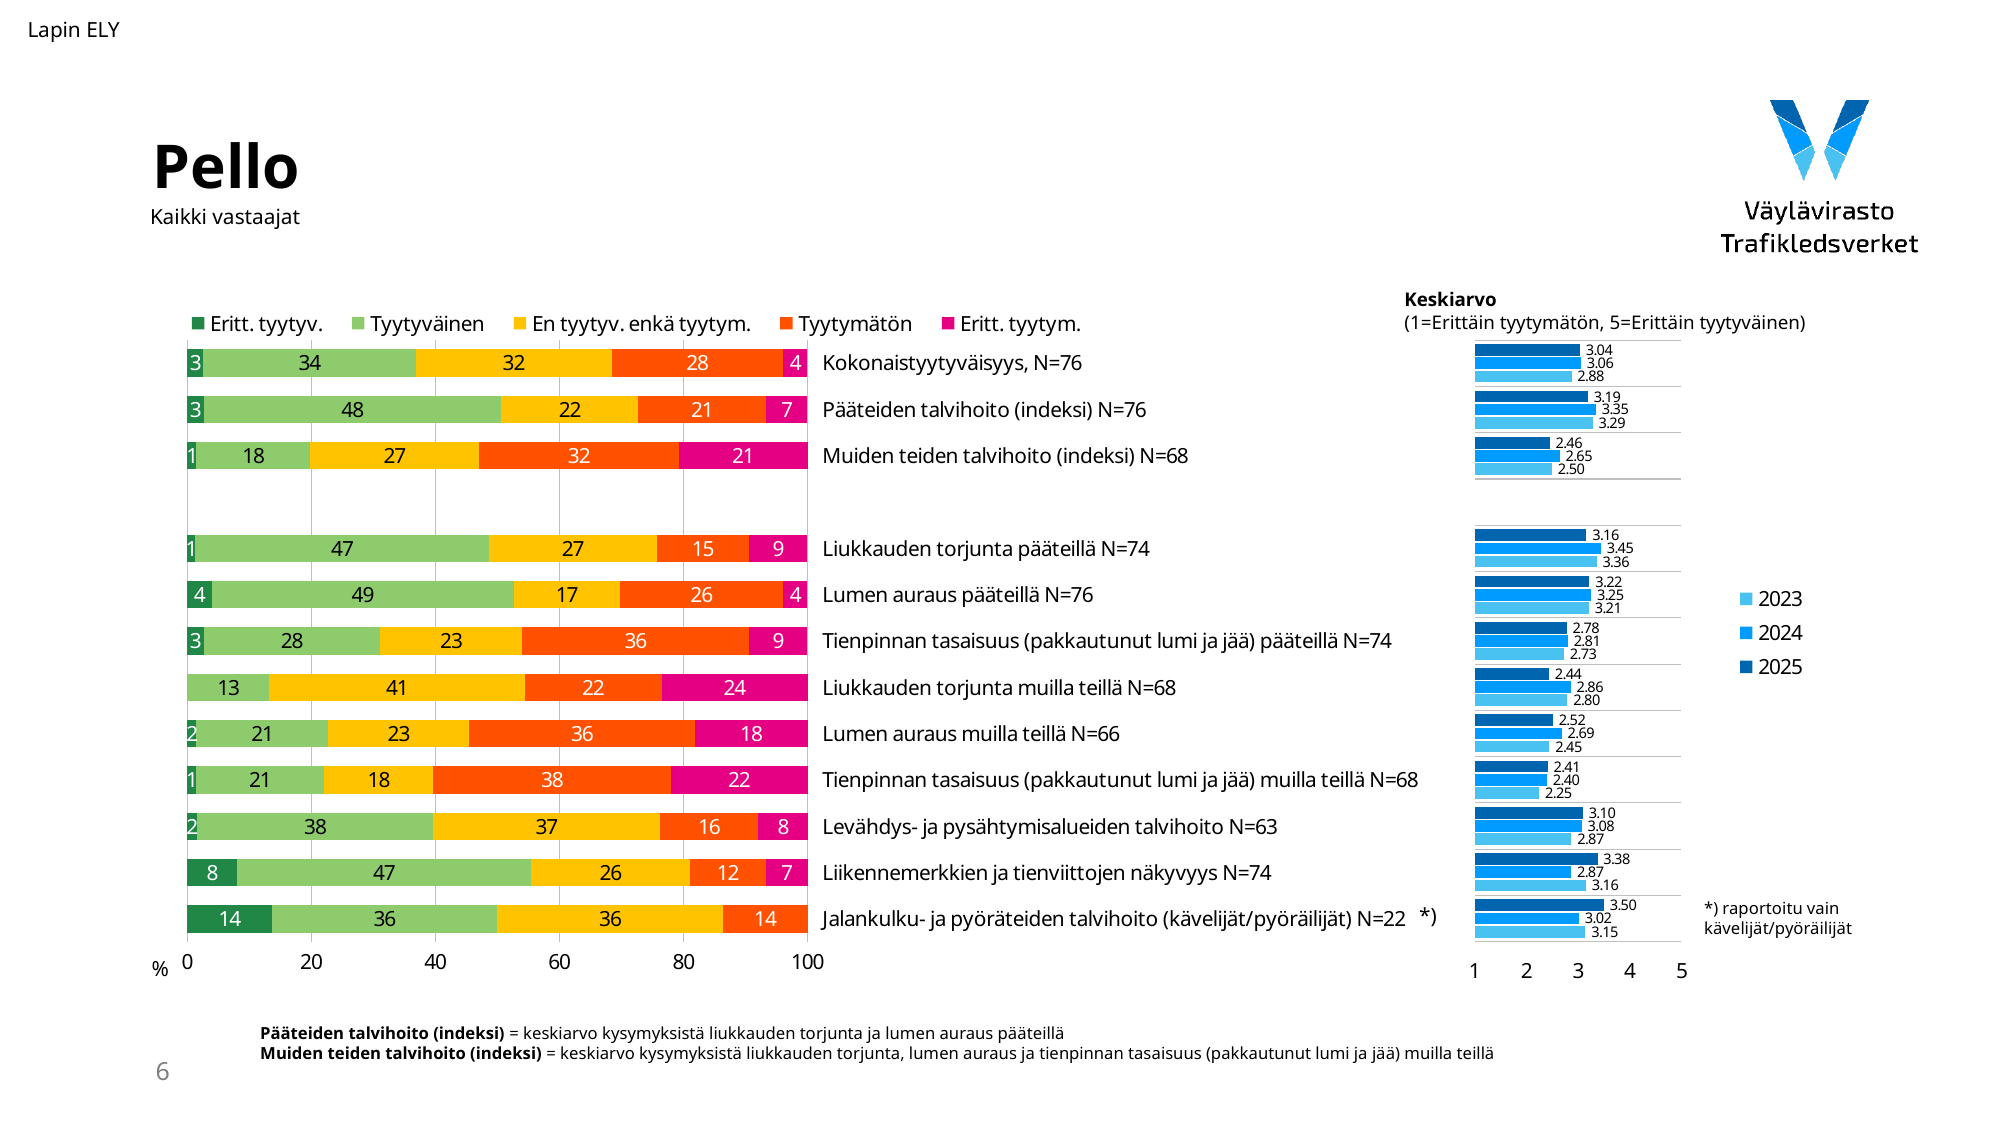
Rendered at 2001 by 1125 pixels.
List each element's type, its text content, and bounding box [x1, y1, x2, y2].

text_box Pääteiden talvihoito (indeksi) = keskiarvo kysymyksistä liukkauden torjunta ja lumen auraus pääteillä Muiden teiden talvihoito (indeksi) = keskiarvo kysymyksistä liukkauden torjunta, lumen auraus ja tienpinnan tasaisuus (pakkautunut lumi ja jää) muilla teillä [245, 1015, 1520, 1094]
text_box Lapin ELY [12, 9, 135, 50]
text_box *) raportoitu vain kävelijät/pyöräilijät [1822, 890, 1868, 945]
title Pello [137, 59, 1555, 278]
text_box % [136, 948, 184, 989]
chart [168, 281, 1822, 985]
text_box Keskiarvo (1=Erittäin tyytymätön, 5=Erittäin tyytyväinen) [1389, 280, 1826, 341]
picture [1682, 62, 1958, 292]
footer [0, 1042, 675, 1103]
text_box Kaikki vastaajat [135, 196, 315, 237]
